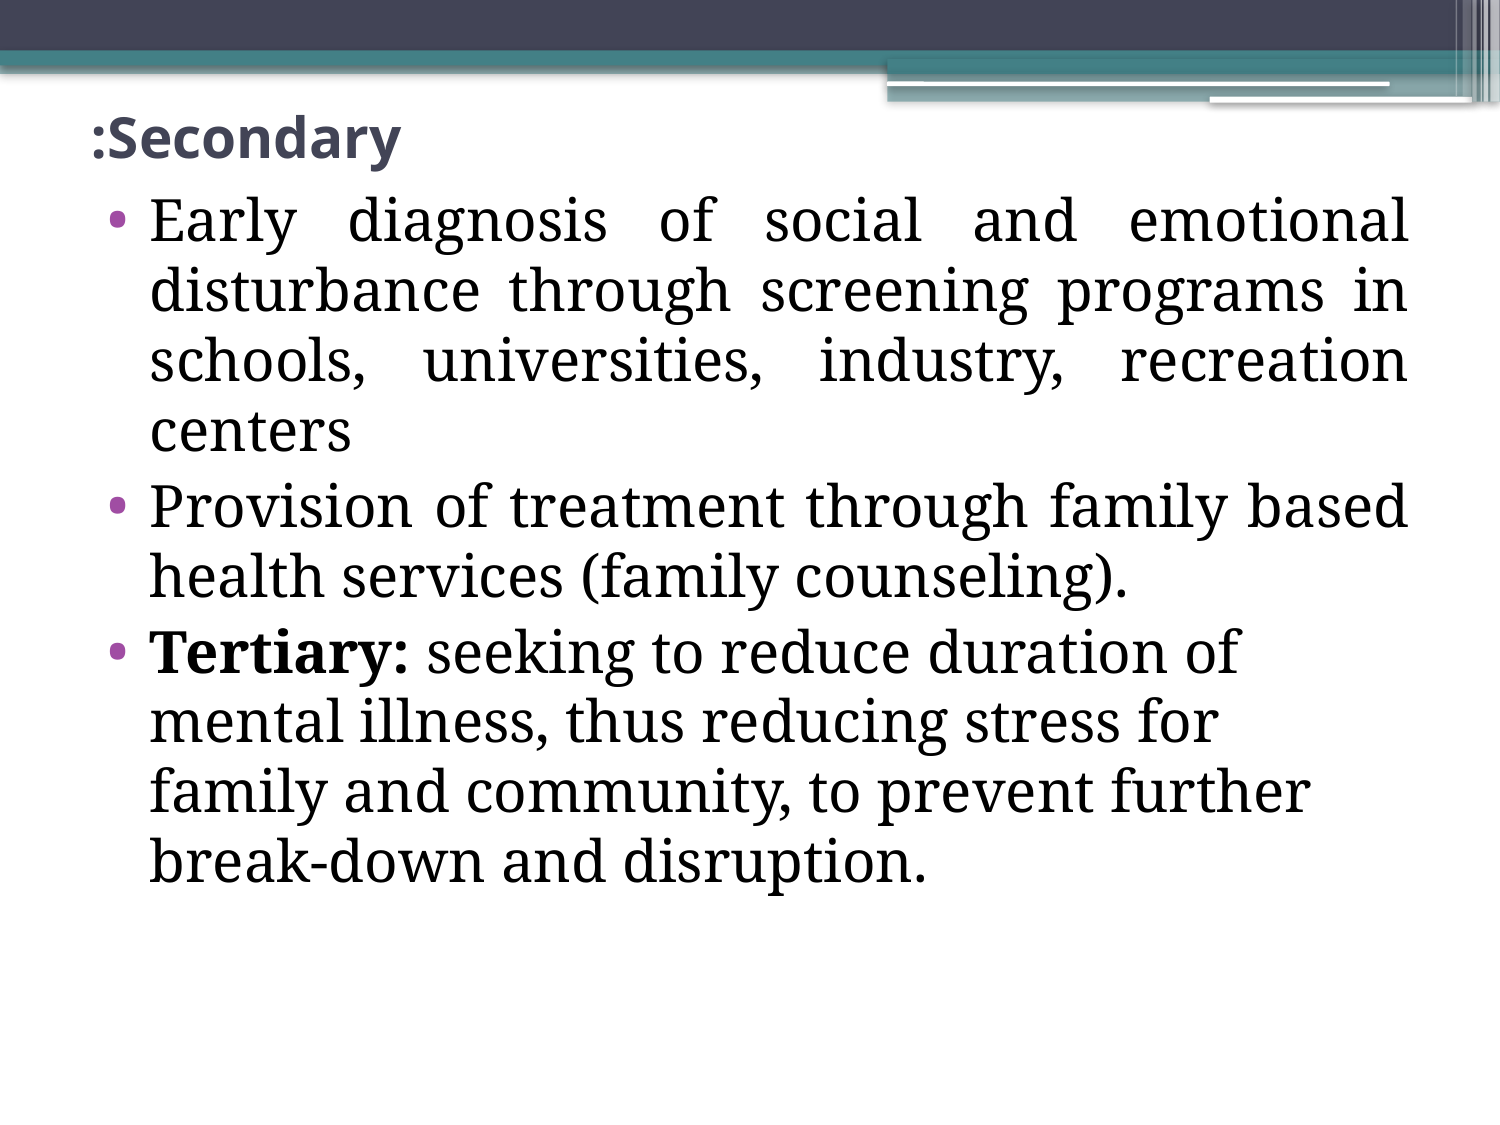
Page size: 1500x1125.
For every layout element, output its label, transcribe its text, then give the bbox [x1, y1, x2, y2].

list Early diagnosis of social and emotional disturbance through screening programs in schools, universities, industry, recreation centers Provision of treatment through family based health services (family counseling). Tertiary: seeking to reduce duration of mental illness, thus reducing stress for family and community, to prevent further break-down and disruption. [75, 175, 1425, 1079]
title Secondary: [75, 93, 1425, 175]
